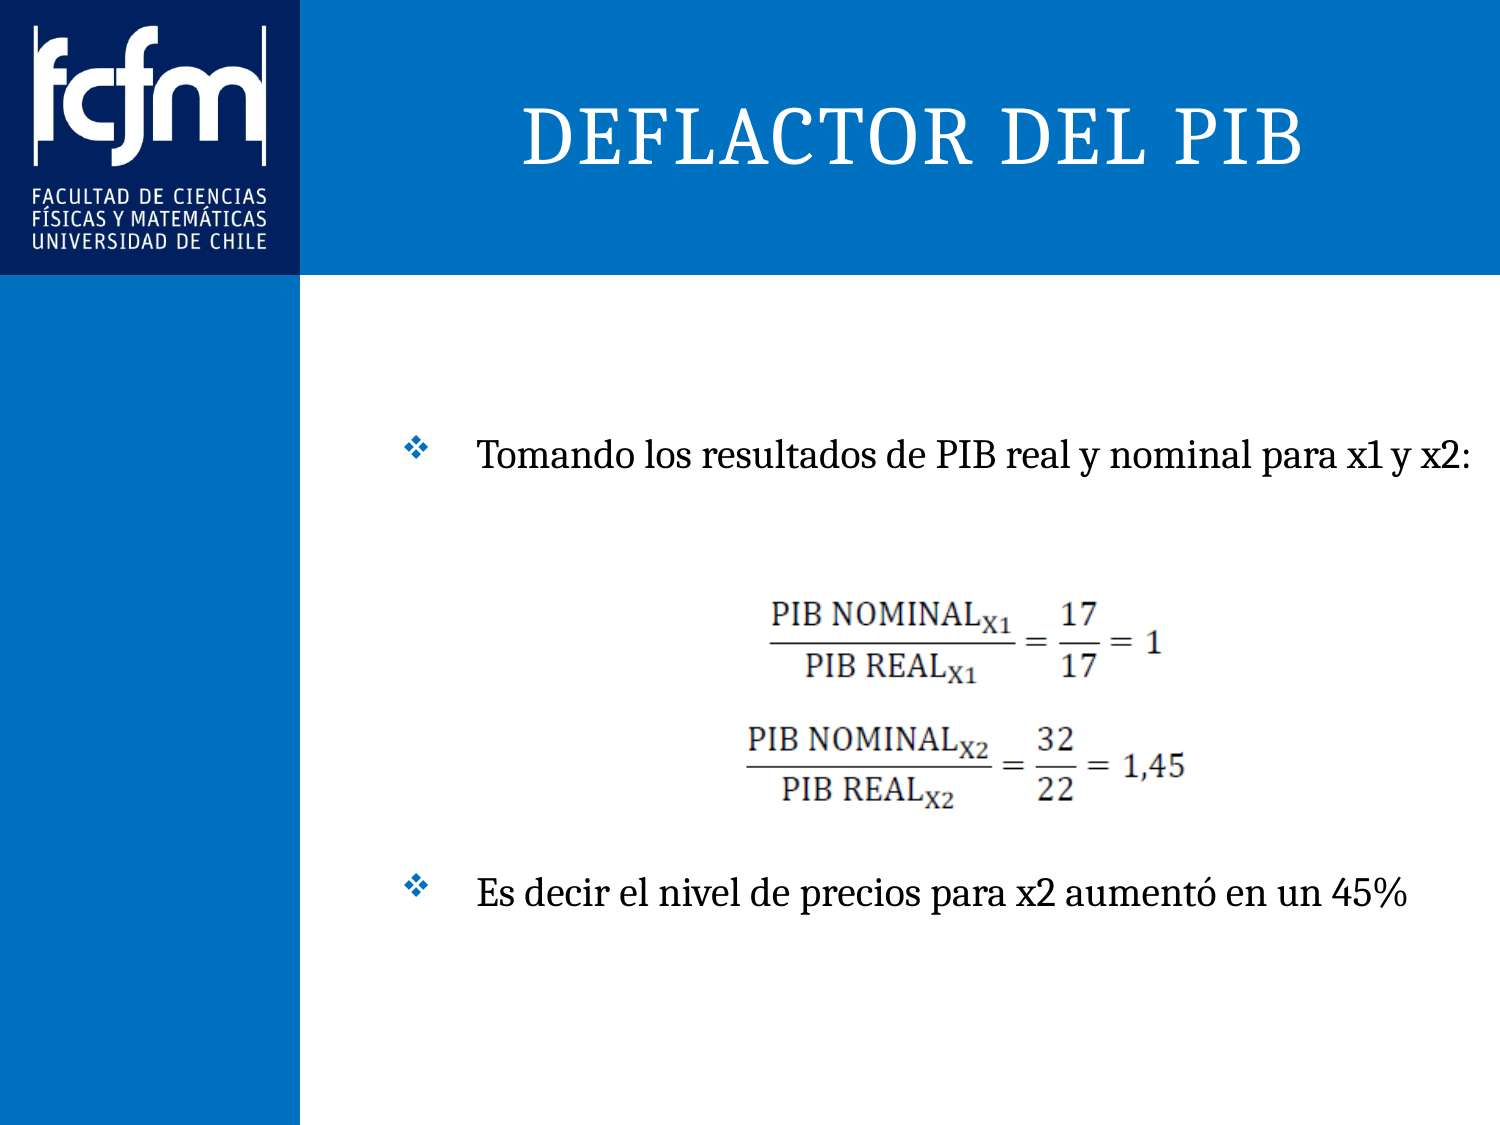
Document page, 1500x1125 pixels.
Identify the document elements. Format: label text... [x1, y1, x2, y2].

title DEFLACTOR DEL PIB [399, 37, 1425, 225]
picture [584, 573, 1242, 830]
picture [29, 18, 272, 254]
text_box Tomando los resultados de PIB real y nominal para x1 y x2: Es decir el nivel de precios para x2 aumentó en un 45% [386, 419, 1498, 1050]
text_box [351, 384, 1462, 1015]
